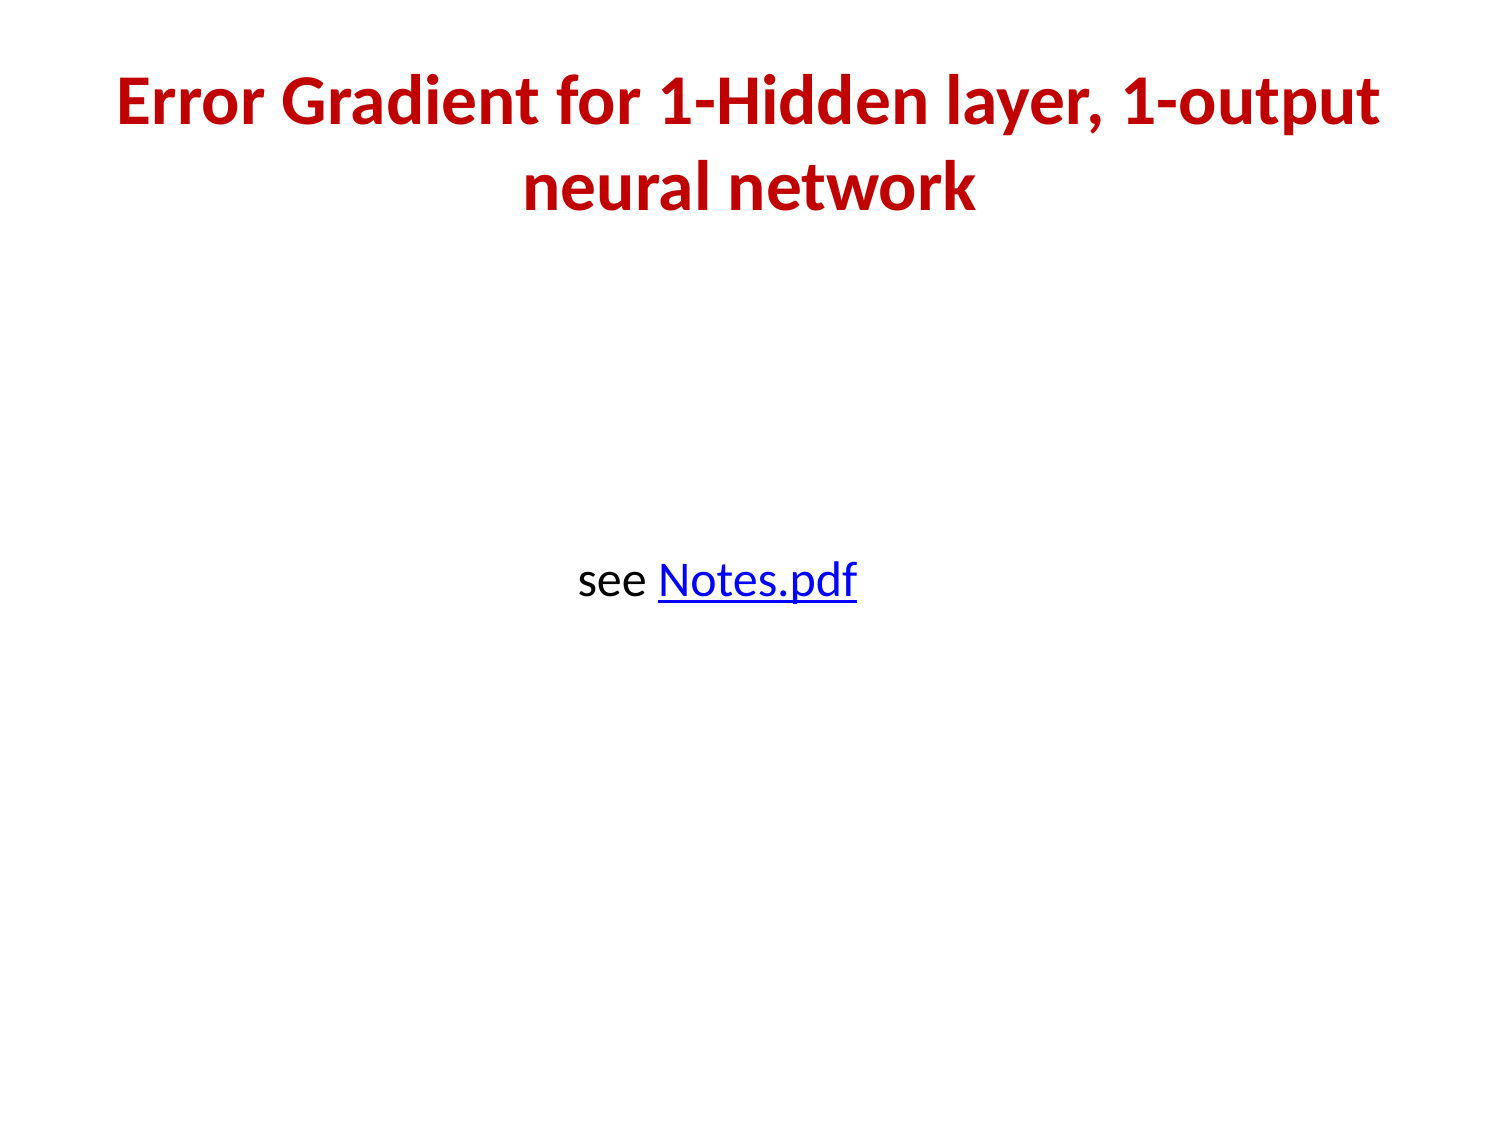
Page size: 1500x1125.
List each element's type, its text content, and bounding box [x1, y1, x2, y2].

list see Notes.pdf [75, 262, 1425, 1005]
title Error Gradient for 1-Hidden layer, 1-output neural network [75, 45, 1425, 233]
